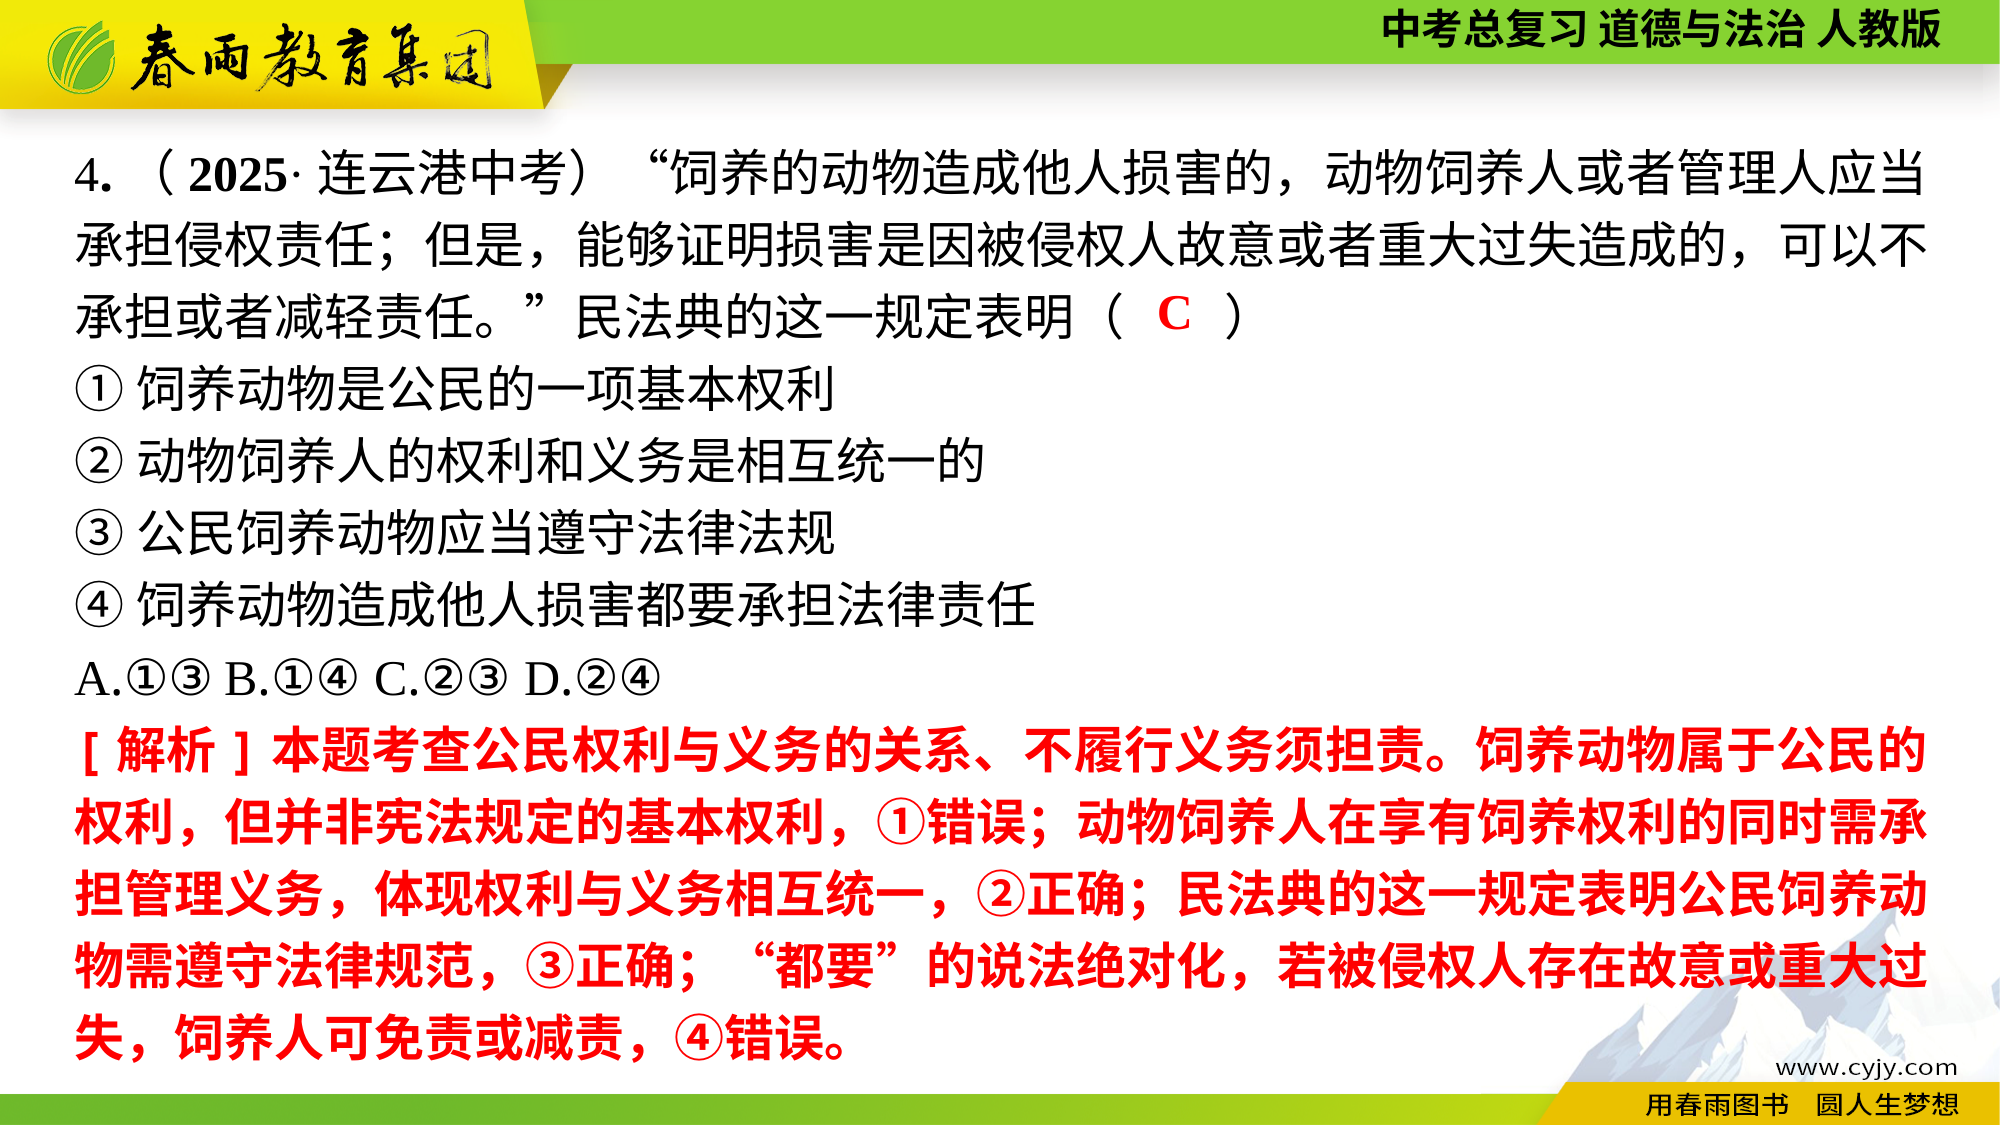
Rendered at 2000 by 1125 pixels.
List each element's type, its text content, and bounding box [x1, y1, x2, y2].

list 4.（2025·连云港中考）“饲养的动物造成他人损害的，动物饲养人或者管理人应当承担侵权责任；但是，能够证明损害是因被侵权人故意或者重大过失造成的，可以不承担或者减轻责任。”民法典的这一规定表明（ ） ①饲养动物是公民的一项基本权利 ②动物饲养人的权利和义务是相互统一的 ③公民饲养动物应当遵守法律法规 ④饲养动物造成他人损害都要承担法律责任 A.①③ B.①④ C.②③ D.②④ [59, 122, 1944, 698]
text_box C [1142, 271, 1208, 347]
picture [0, 0, 2000, 1125]
text_box [解析]本题考查公民权利与义务的关系、不履行义务须担责。饲养动物属于公民的权利，但并非宪法规定的基本权利，①错误；动物饲养人在享有饲养权利的同时需承担管理义务，体现权利与义务相互统一，②正确；民法典的这一规定表明公民饲养动物需遵守法律规范，③正确；“都要”的说法绝对化，若被侵权人存在故意或重大过失，饲养人可免责或减责，④错误。 [59, 698, 1944, 1074]
